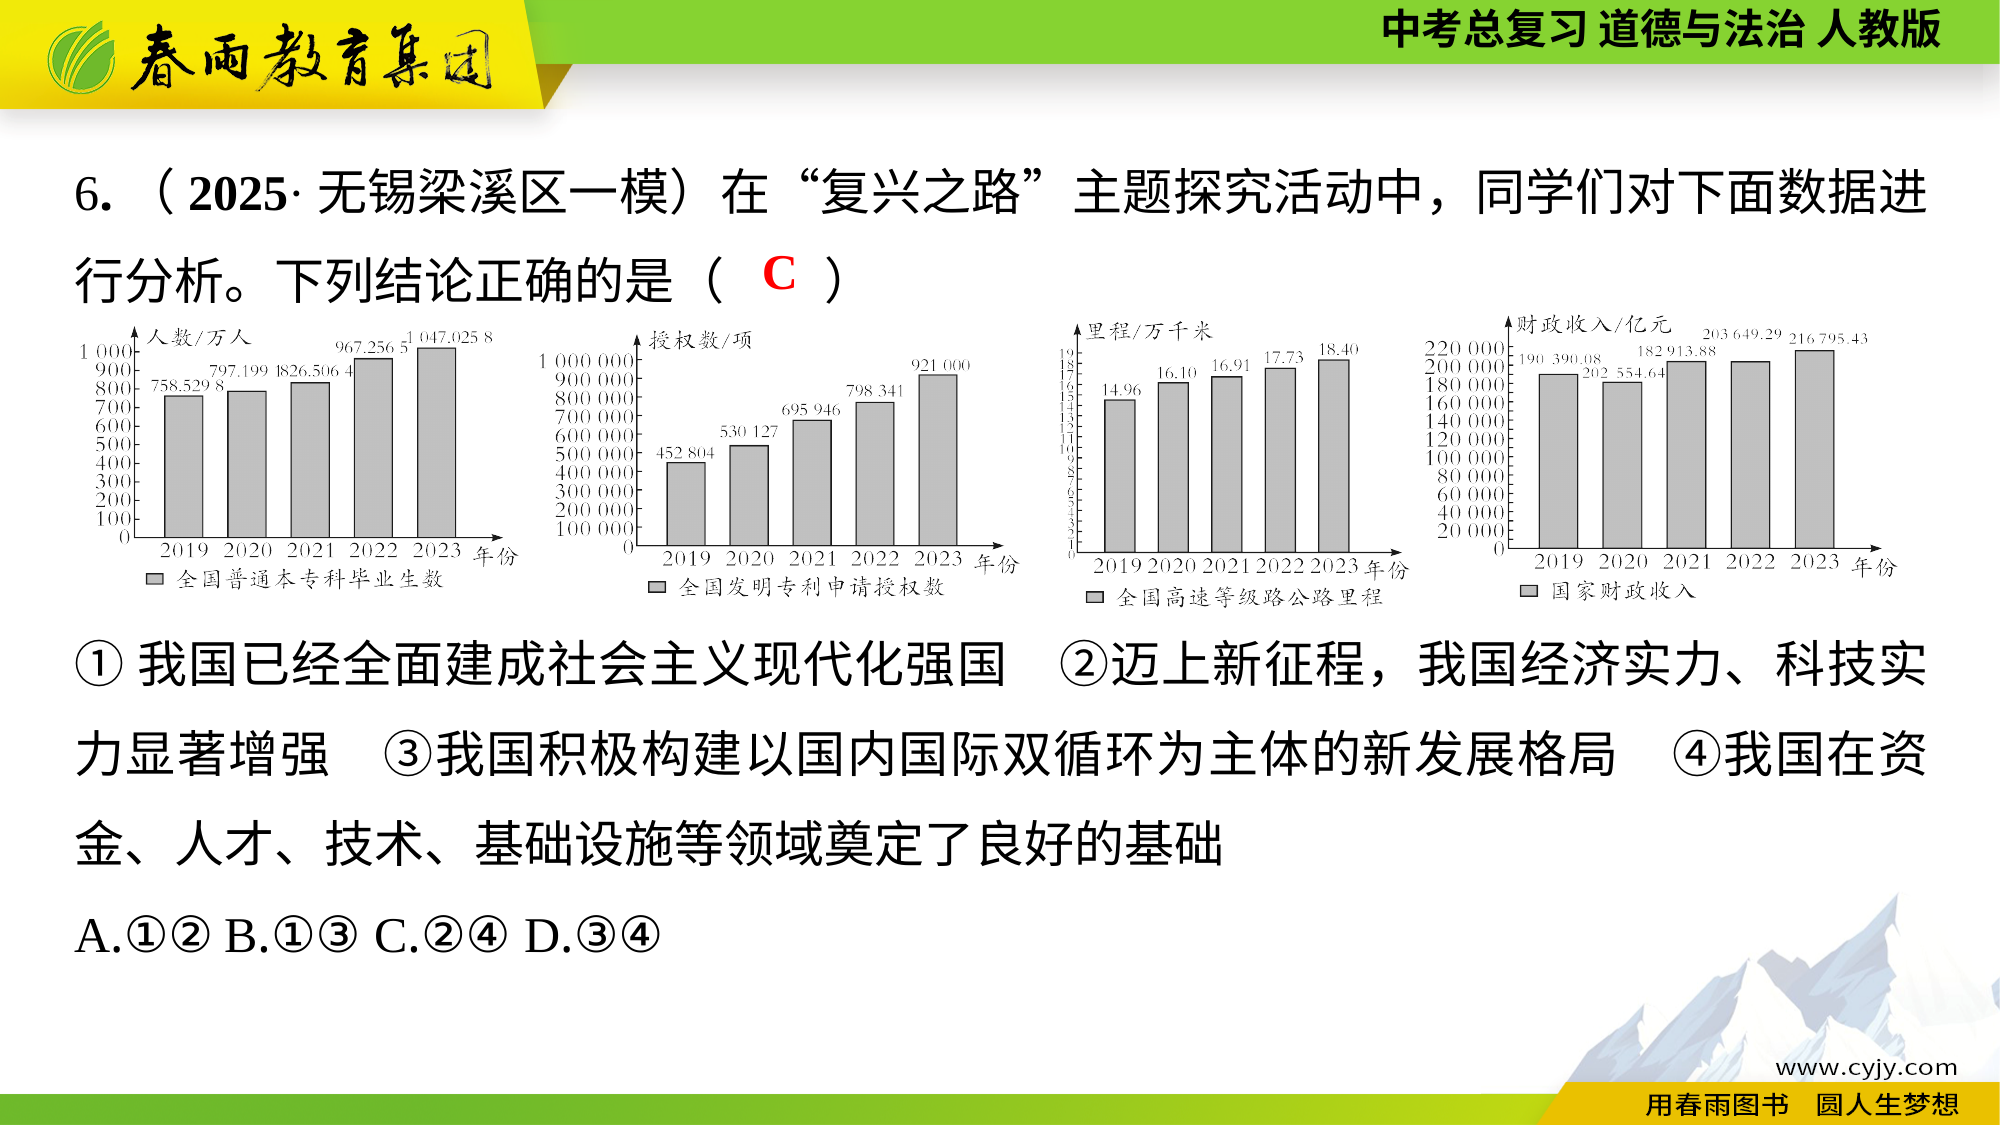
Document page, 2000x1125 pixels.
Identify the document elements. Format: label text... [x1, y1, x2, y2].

picture [0, 0, 2000, 1125]
text_box C [747, 231, 813, 307]
list 6.（2025·无锡梁溪区一模）在“复兴之路”主题探究活动中，同学们对下面数据进行分析。下列结论正确的是（ ） ①我国已经全面建成社会主义现代化强国 ②迈上新征程，我国经济实力、科技实力显著增强 ③我国积极构建以国内国际双循环为主体的新发展格局 ④我国在资金、人才、技术、基础设施等领域奠定了良好的基础 A.①② B.①③ C.②④ D.③④ [59, 122, 1944, 979]
